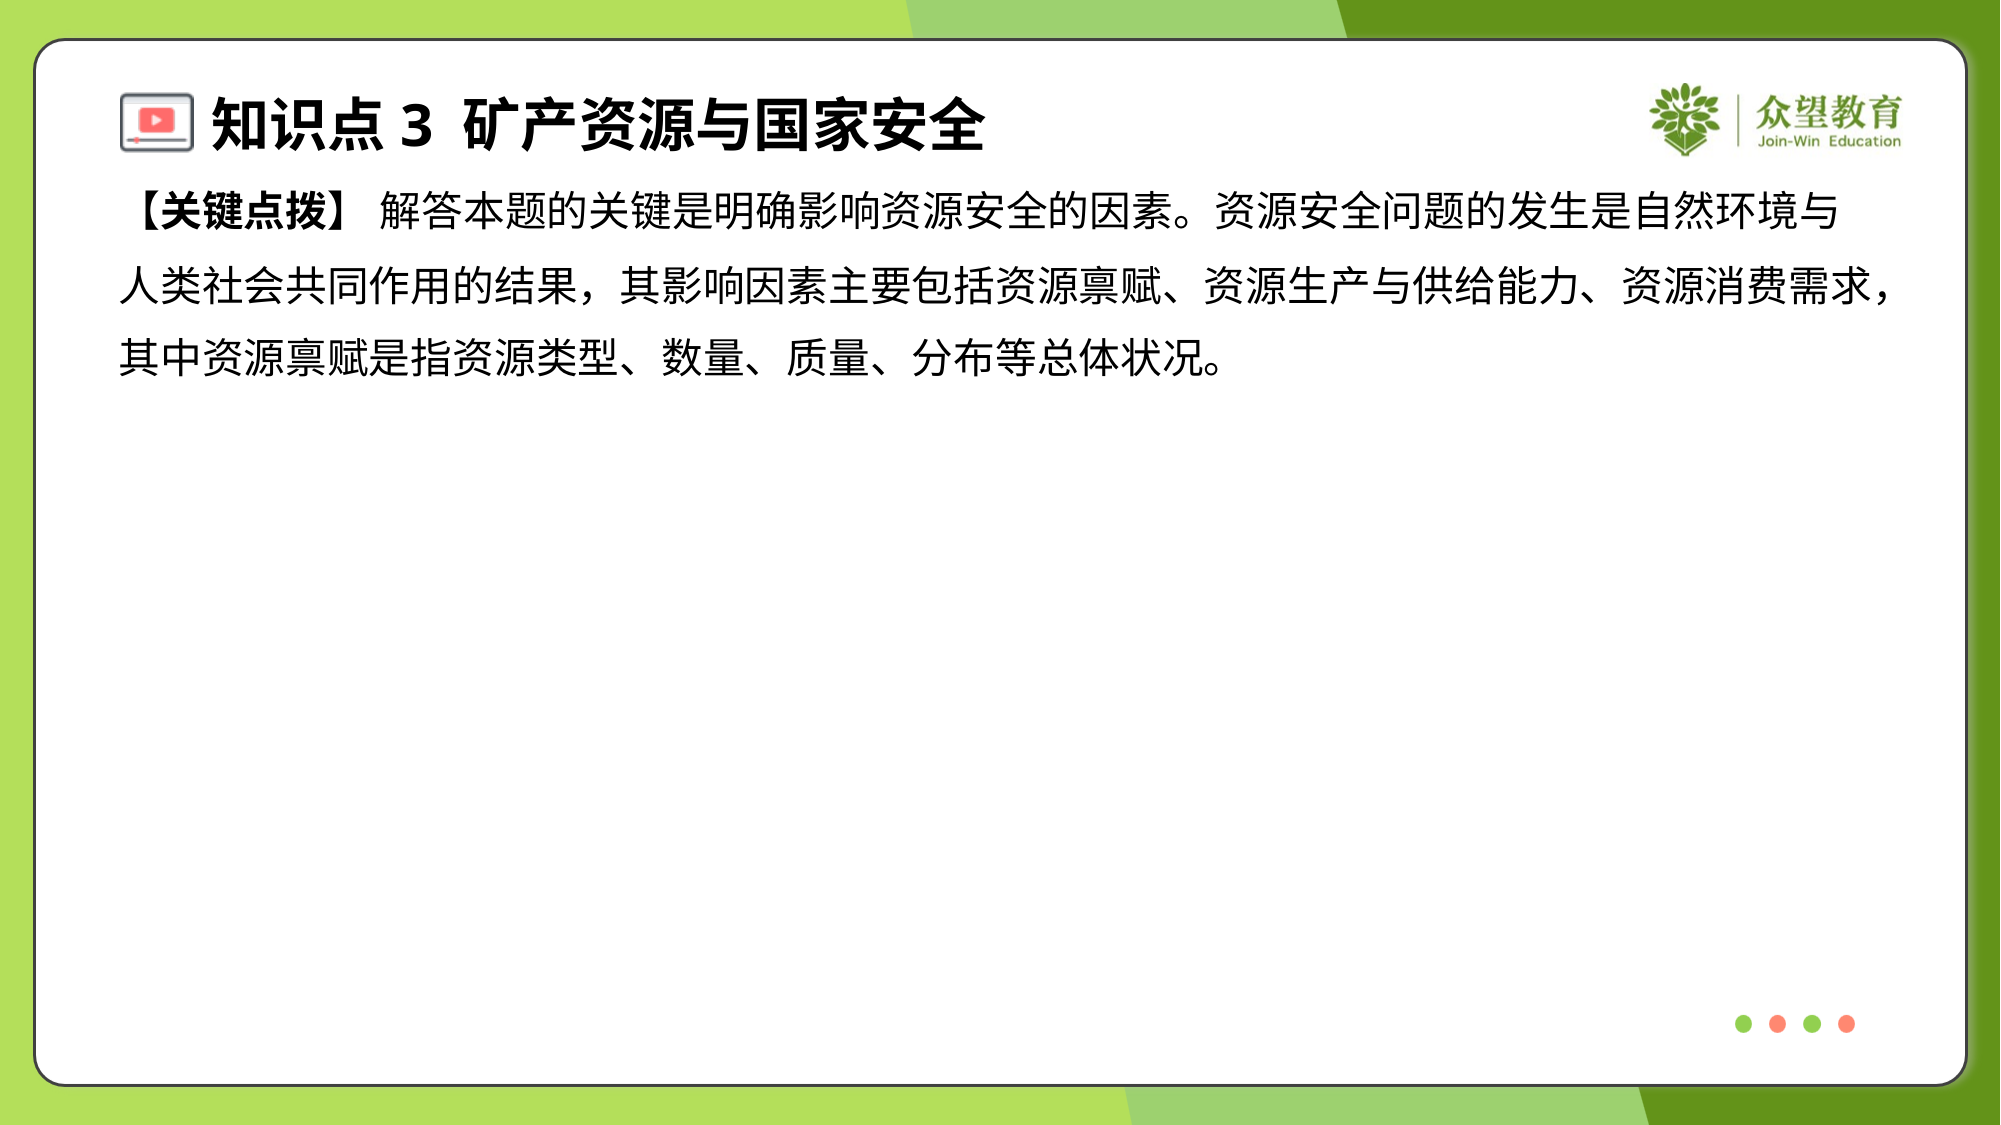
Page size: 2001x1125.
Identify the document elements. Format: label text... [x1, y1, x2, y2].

text_box 【关键点拨】 解答本题的关键是明确影响资源安全的因素。资源安全问题的发生是自然环境与 人类社会共同作用的结果，其影响因素主要包括资源禀赋、资源生产与供给能力、资源消费需求， 其中资源禀赋是指资源类型、数量、质量、分布等总体状况。 [118, 159, 1883, 375]
picture [0, 0, 2000, 1125]
